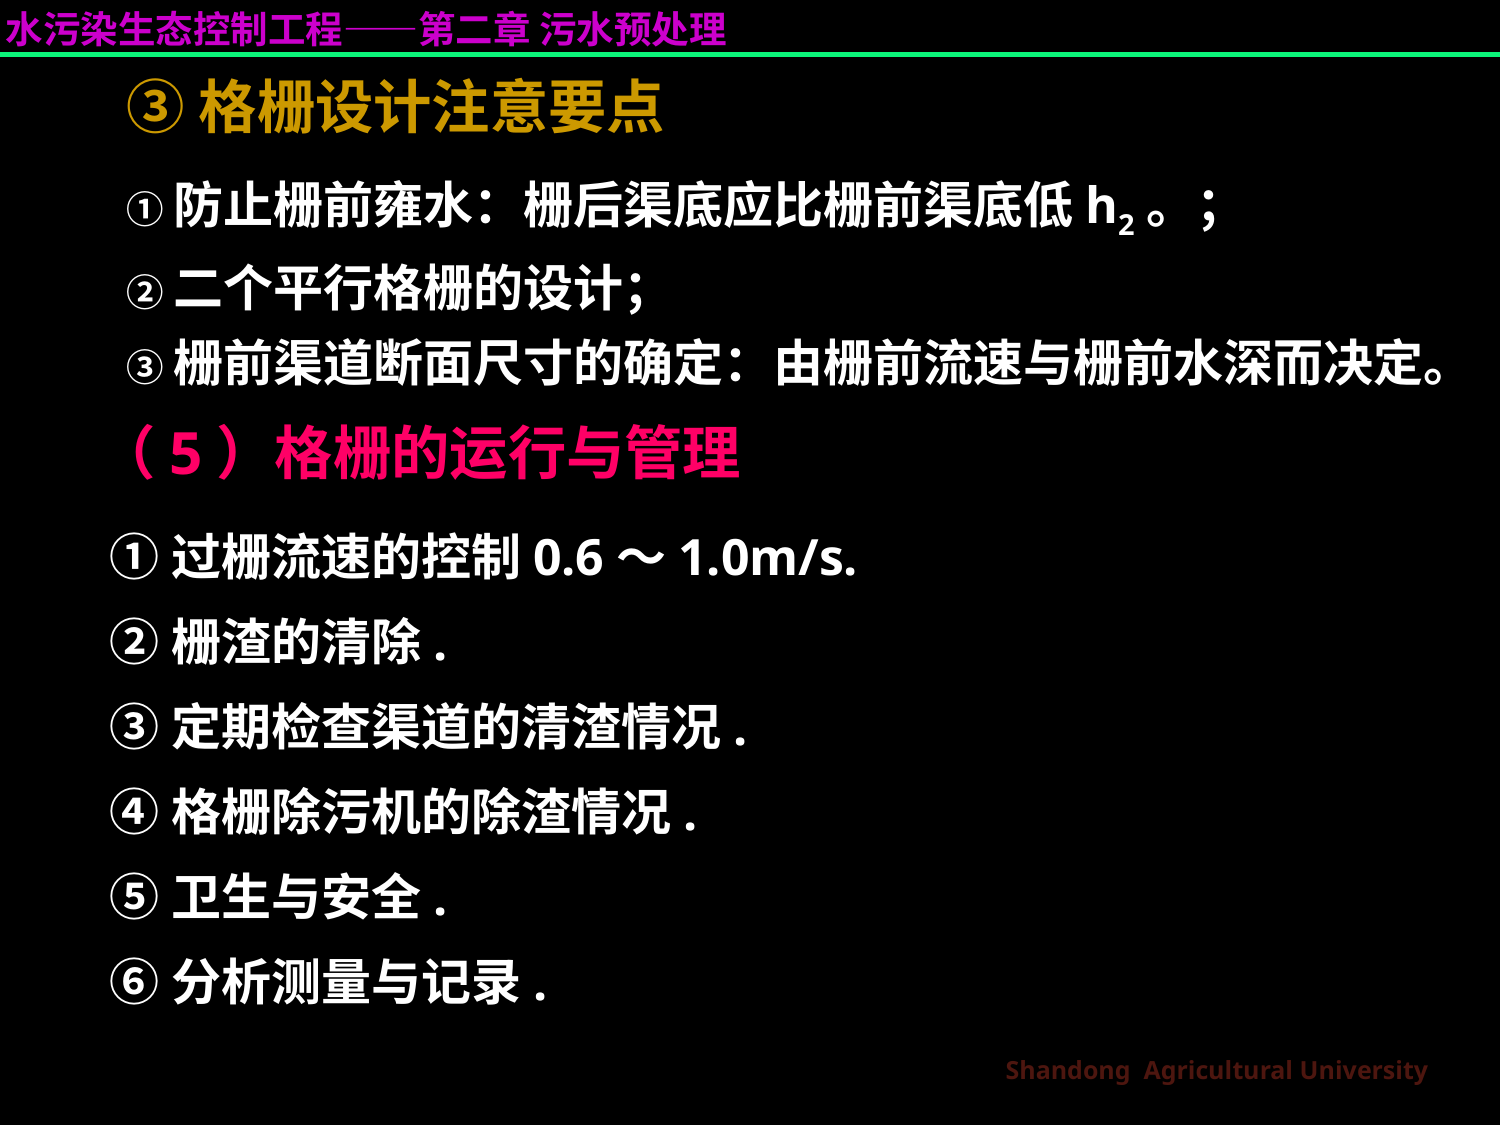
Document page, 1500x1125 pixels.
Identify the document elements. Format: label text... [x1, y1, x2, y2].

text_box ①防止栅前雍水：栅后渠底应比栅前渠底低h2。； ②二个平行格栅的设计； ③栅前渠道断面尺寸的确定：由栅前流速与栅前水深而决定。 [112, 148, 1495, 399]
text_box ③格栅设计注意要点 [111, 63, 750, 148]
text_box （5）格栅的运行与管理 [82, 408, 768, 494]
text_box ①过栅流速的控制0.6～1.0m/s. ②栅渣的清除. ③定期检查渠道的清渣情况. ④格栅除污机的除渣情况. ⑤卫生与安全. ⑥分析测量与记录. [94, 503, 1286, 1022]
